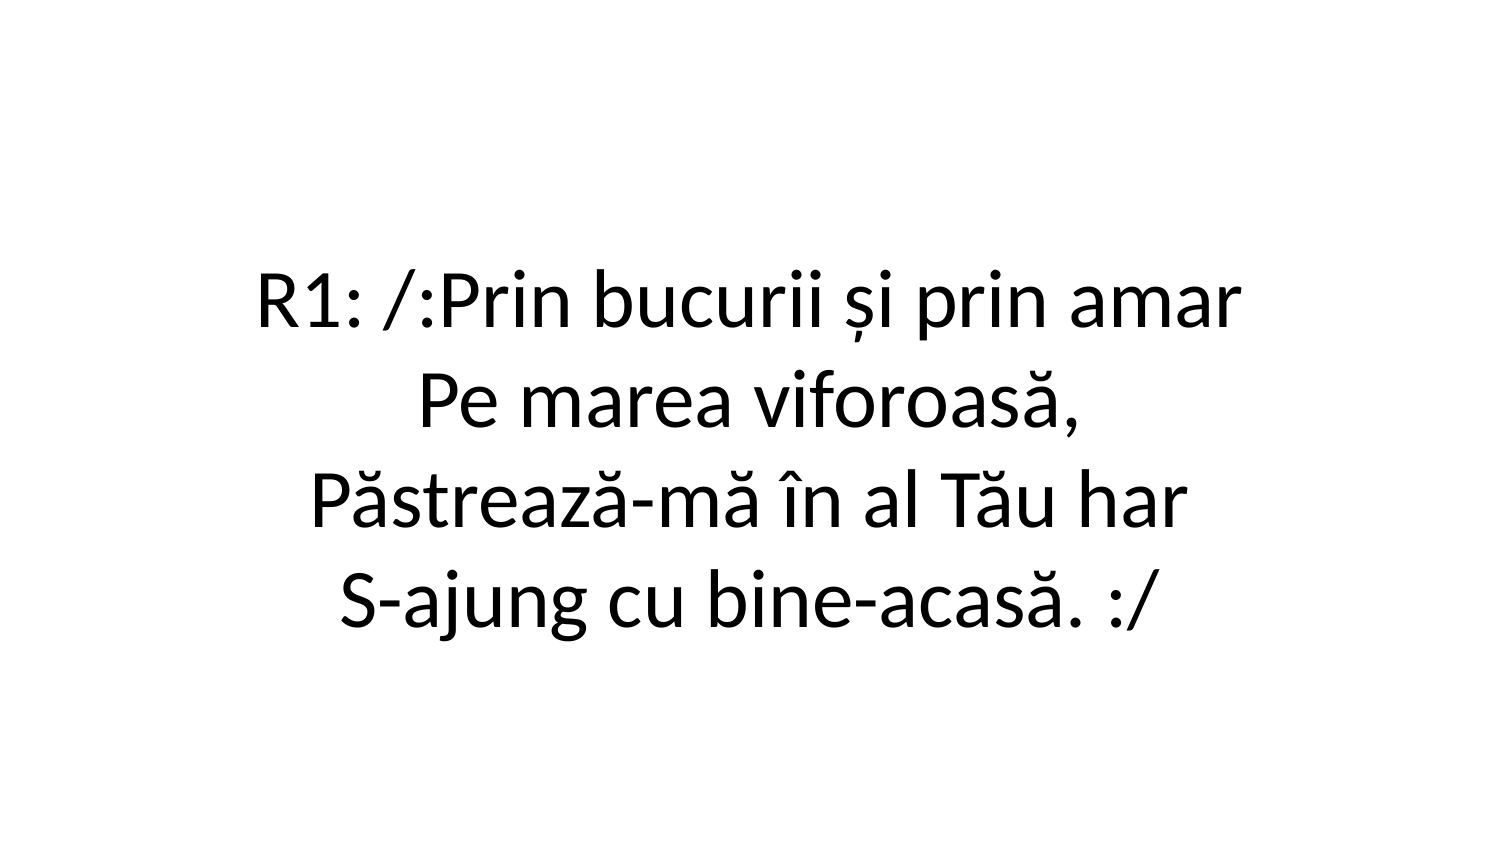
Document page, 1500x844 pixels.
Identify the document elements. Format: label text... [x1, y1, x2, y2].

text_box R1: /:Prin bucurii și prin amar Pe marea viforoasă, Păstrează-mă în al Tău har S-ajung cu bine-acasă. :/ [240, 192, 1260, 652]
